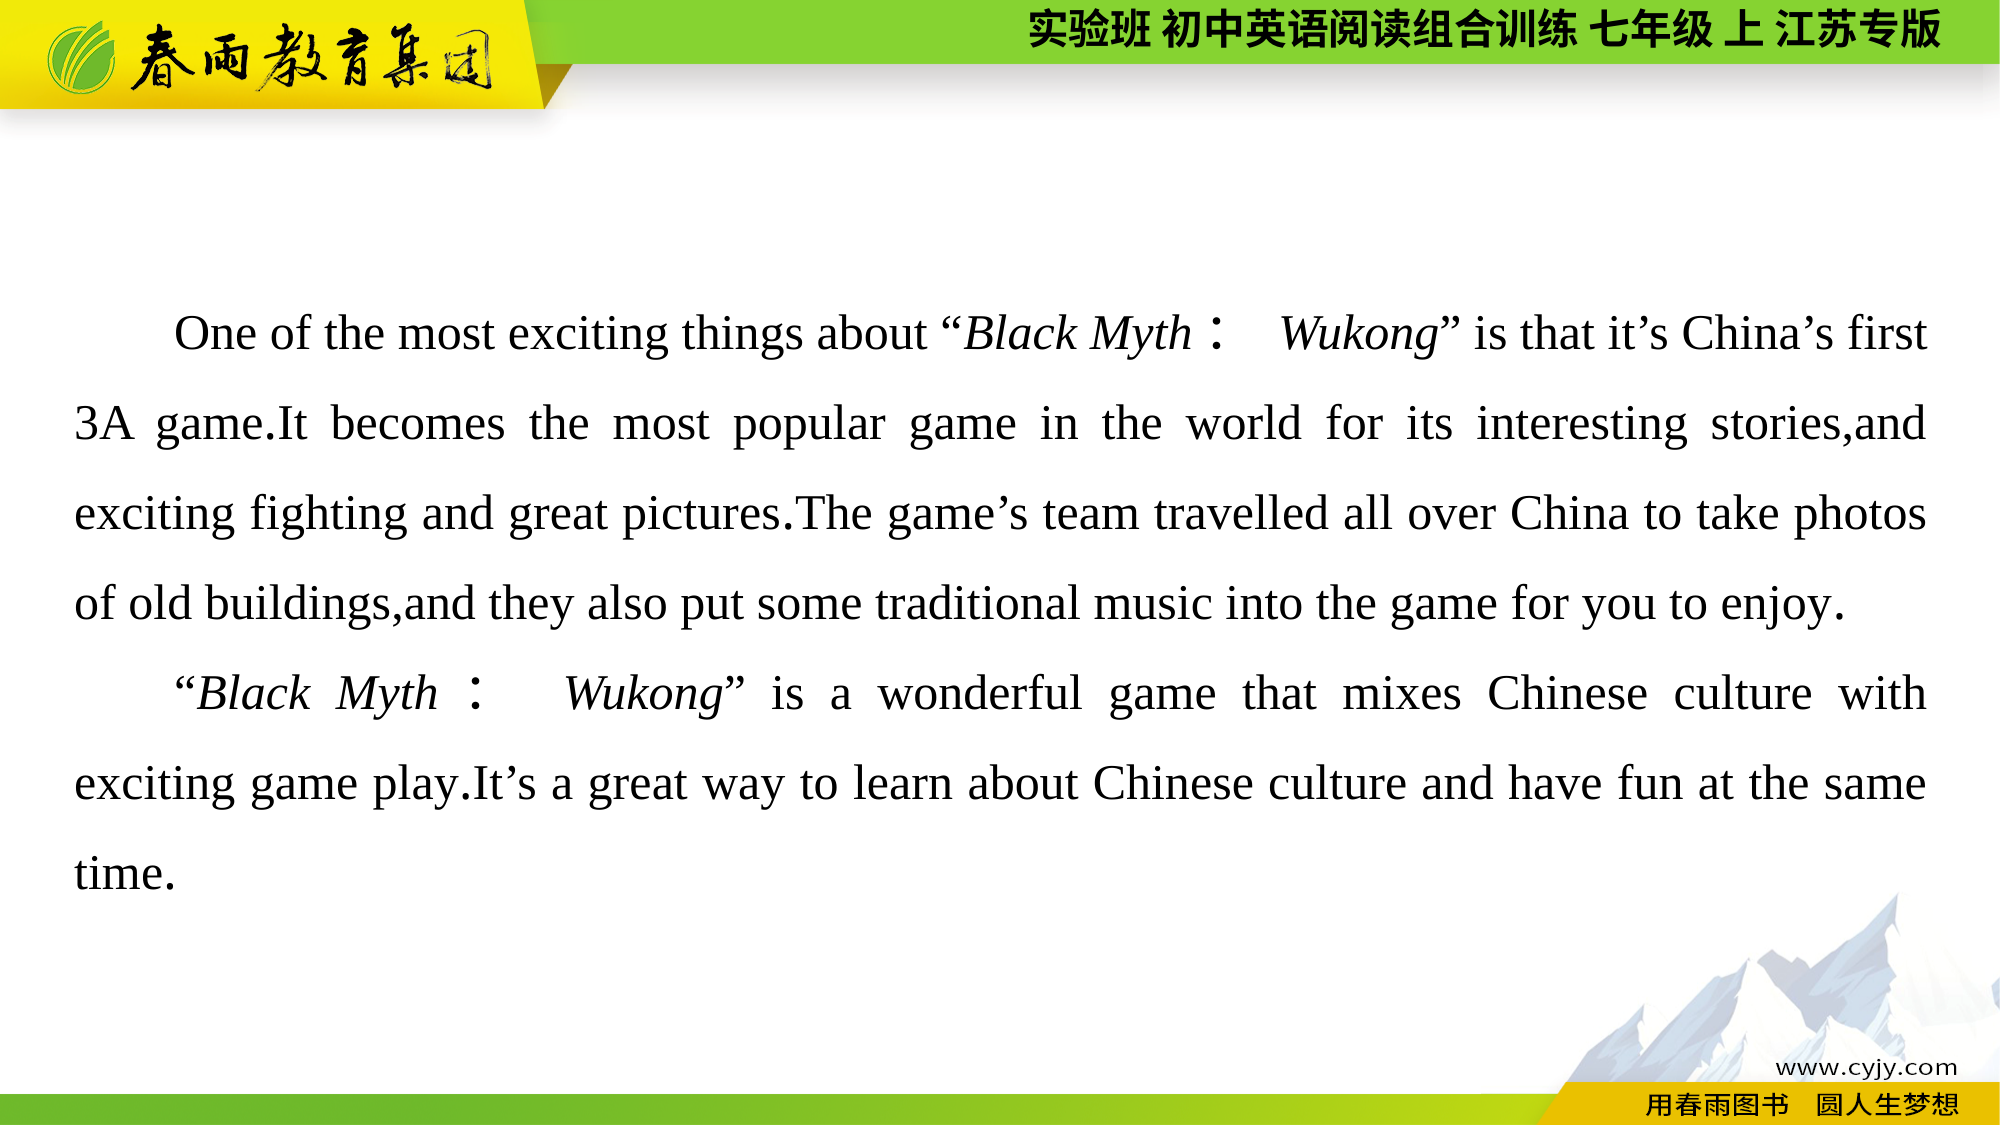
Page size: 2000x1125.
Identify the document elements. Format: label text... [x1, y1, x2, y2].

list One of the most exciting things about “Black Myth： Wukong” is that it’s China’s first 3A game.It becomes the most popular game in the world for its interesting stories,and exciting fighting and great pictures.The game’s team travelled all over China to take photos of old buildings,and they also put some traditional music into the game for you to enjoy. “Black Myth： Wukong” is a wonderful game that mixes Chinese culture with exciting game play.It’s a great way to learn about Chinese culture and have fun at the same time. [59, 261, 1944, 811]
picture [0, 0, 2000, 1125]
